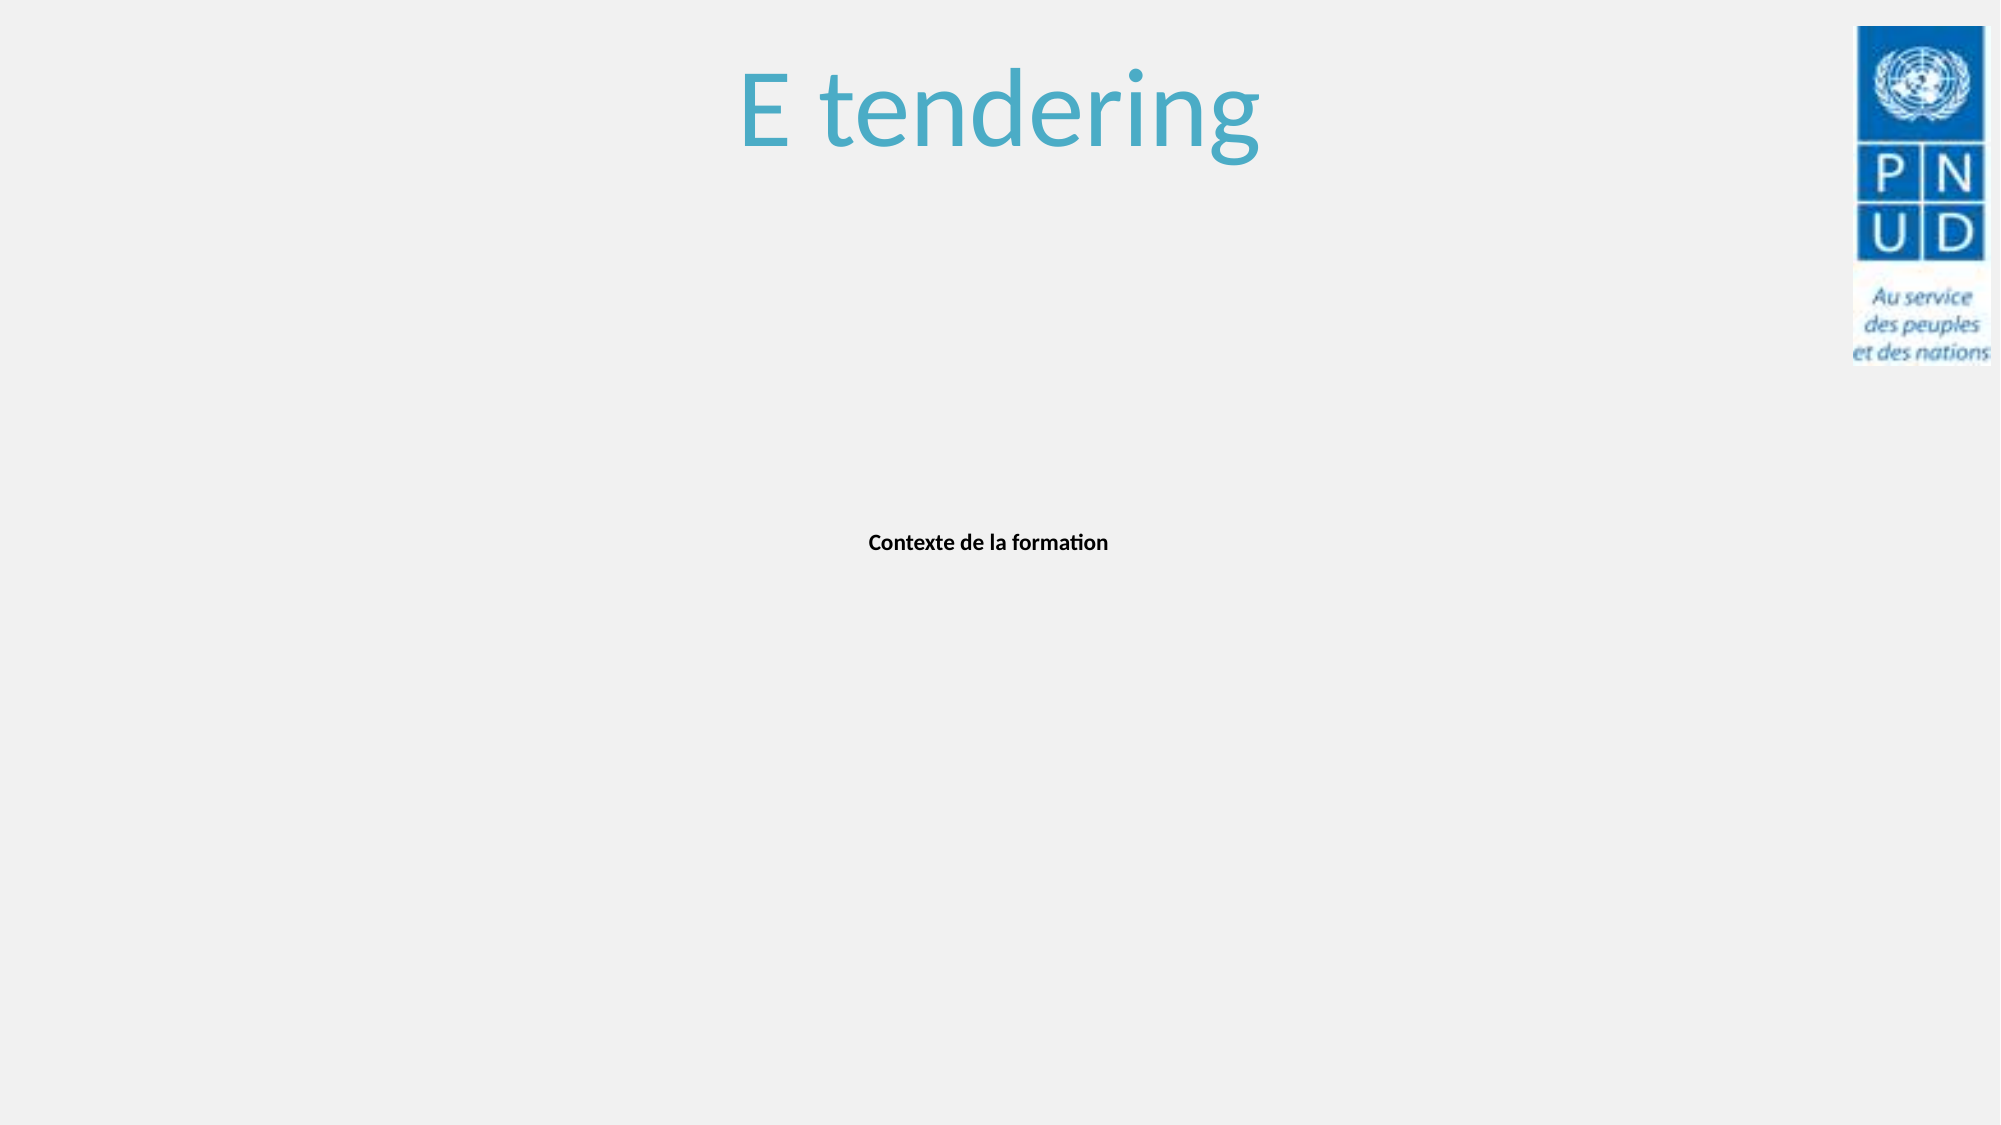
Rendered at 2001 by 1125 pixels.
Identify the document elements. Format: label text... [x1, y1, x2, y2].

text_box E tendering [722, 26, 1278, 177]
picture [1853, 26, 1991, 367]
title Contexte de la formation [128, 527, 1854, 638]
